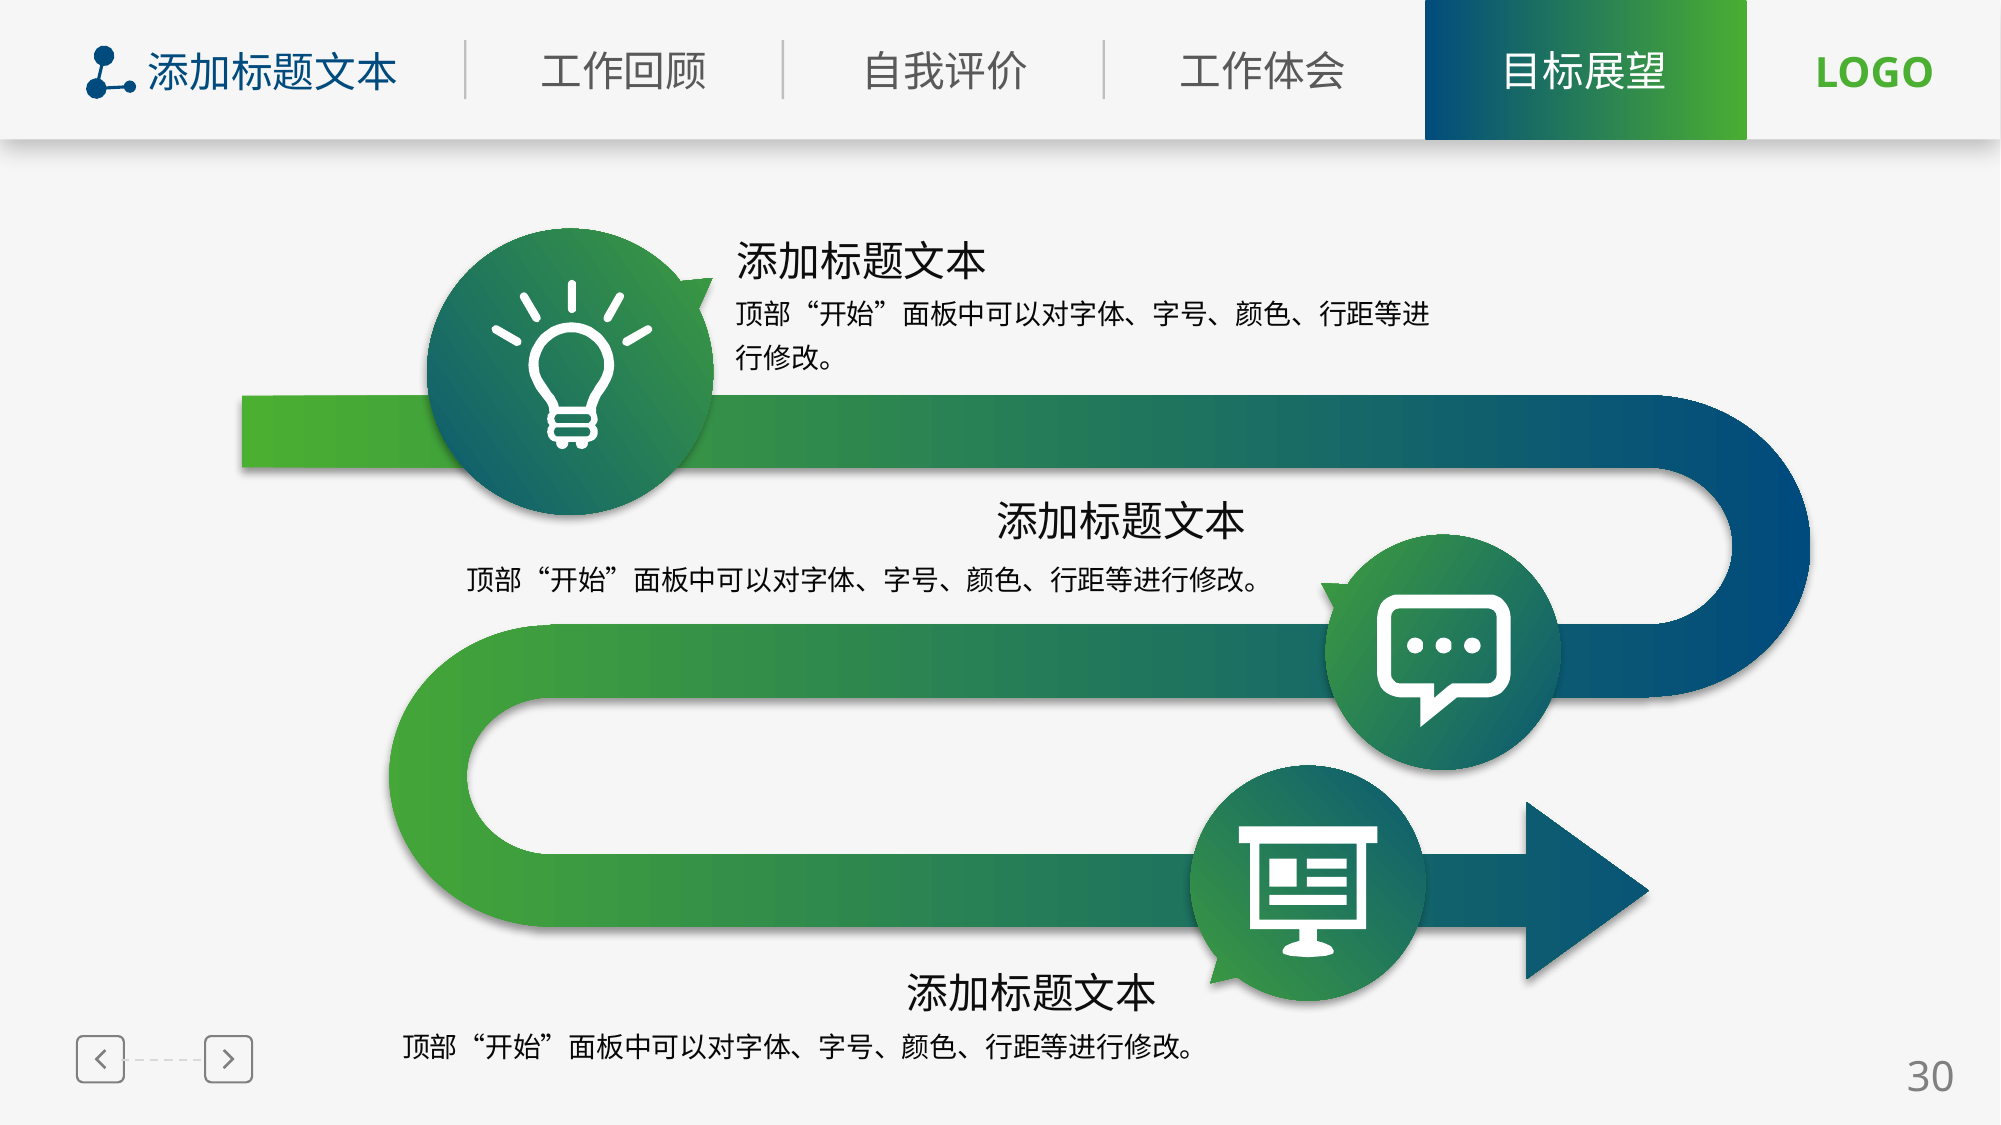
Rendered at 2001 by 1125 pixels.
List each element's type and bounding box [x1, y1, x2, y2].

text_box [240, 394, 419, 469]
text_box [1170, 773, 1429, 1009]
text_box [92, 38, 429, 105]
text_box [743, 227, 1452, 383]
text_box [424, 220, 739, 508]
text_box [370, 959, 1194, 1072]
text_box [1304, 528, 1563, 765]
text_box [1433, 801, 1650, 980]
text_box [388, 623, 1299, 928]
text_box [743, 394, 1812, 699]
text_box [428, 487, 1287, 605]
